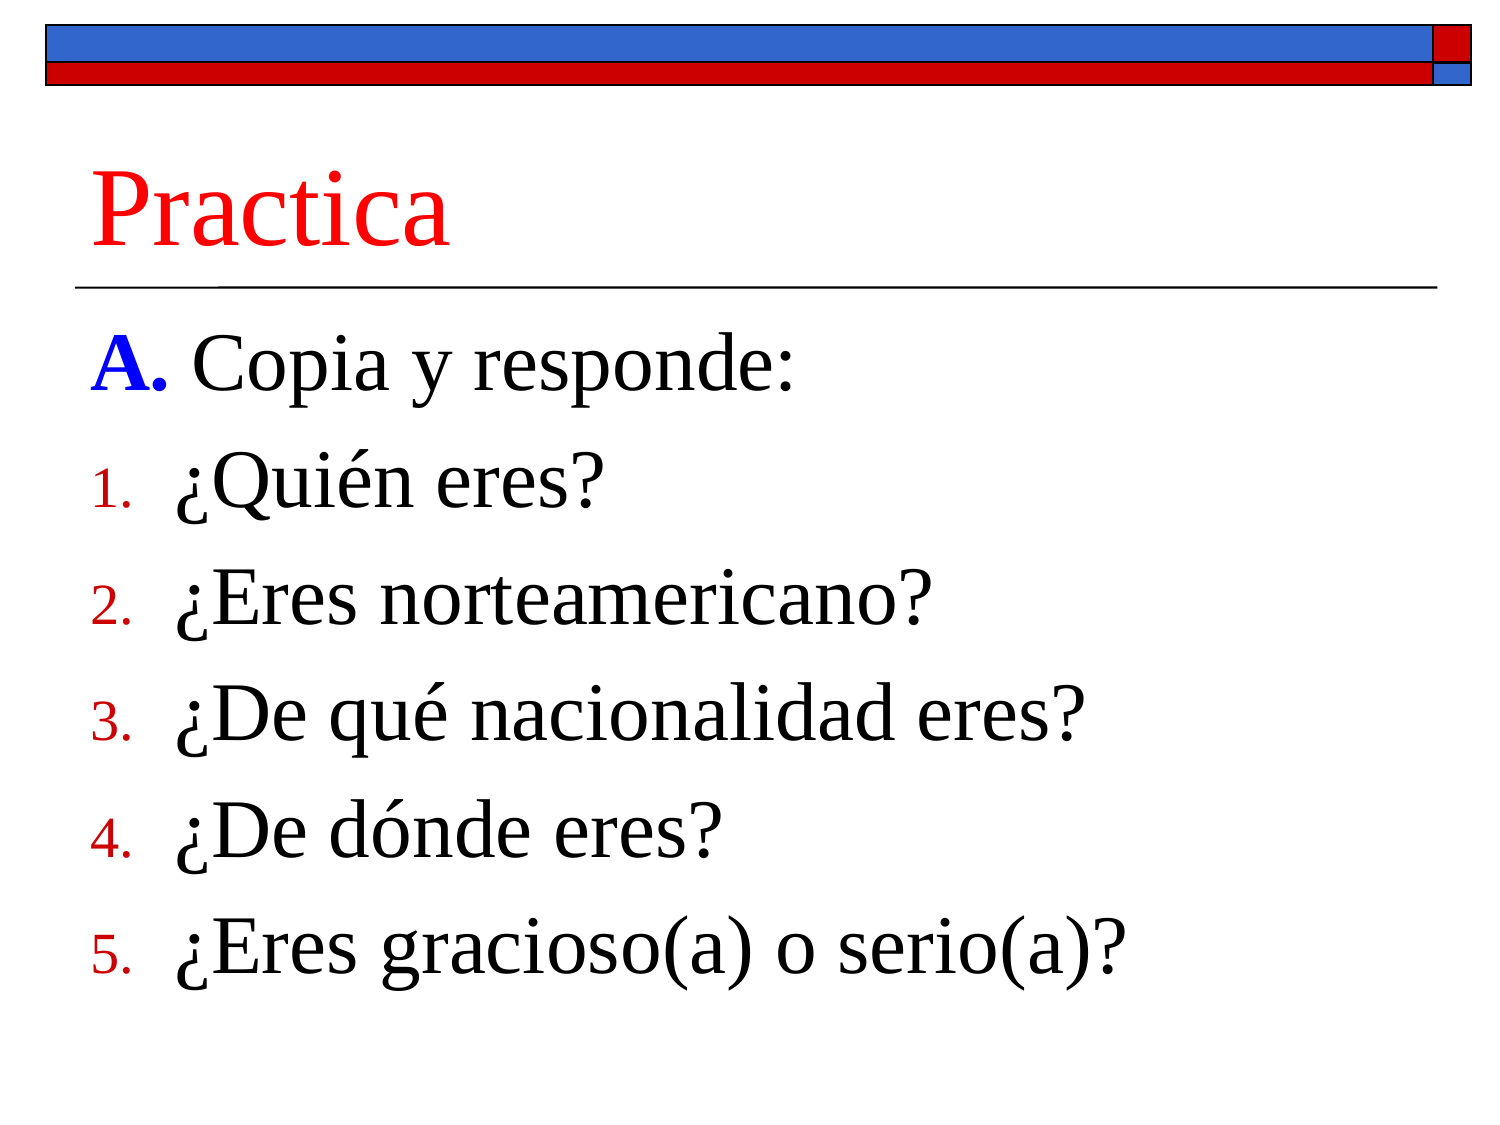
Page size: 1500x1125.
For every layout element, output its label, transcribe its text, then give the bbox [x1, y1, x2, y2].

title Practica [75, 87, 1425, 275]
list A. Copia y responde: ¿Quién eres? ¿Eres norteamericano? ¿De qué nacionalidad eres? ¿De dónde eres? ¿Eres gracioso(a) o serio(a)? [75, 299, 1425, 1006]
